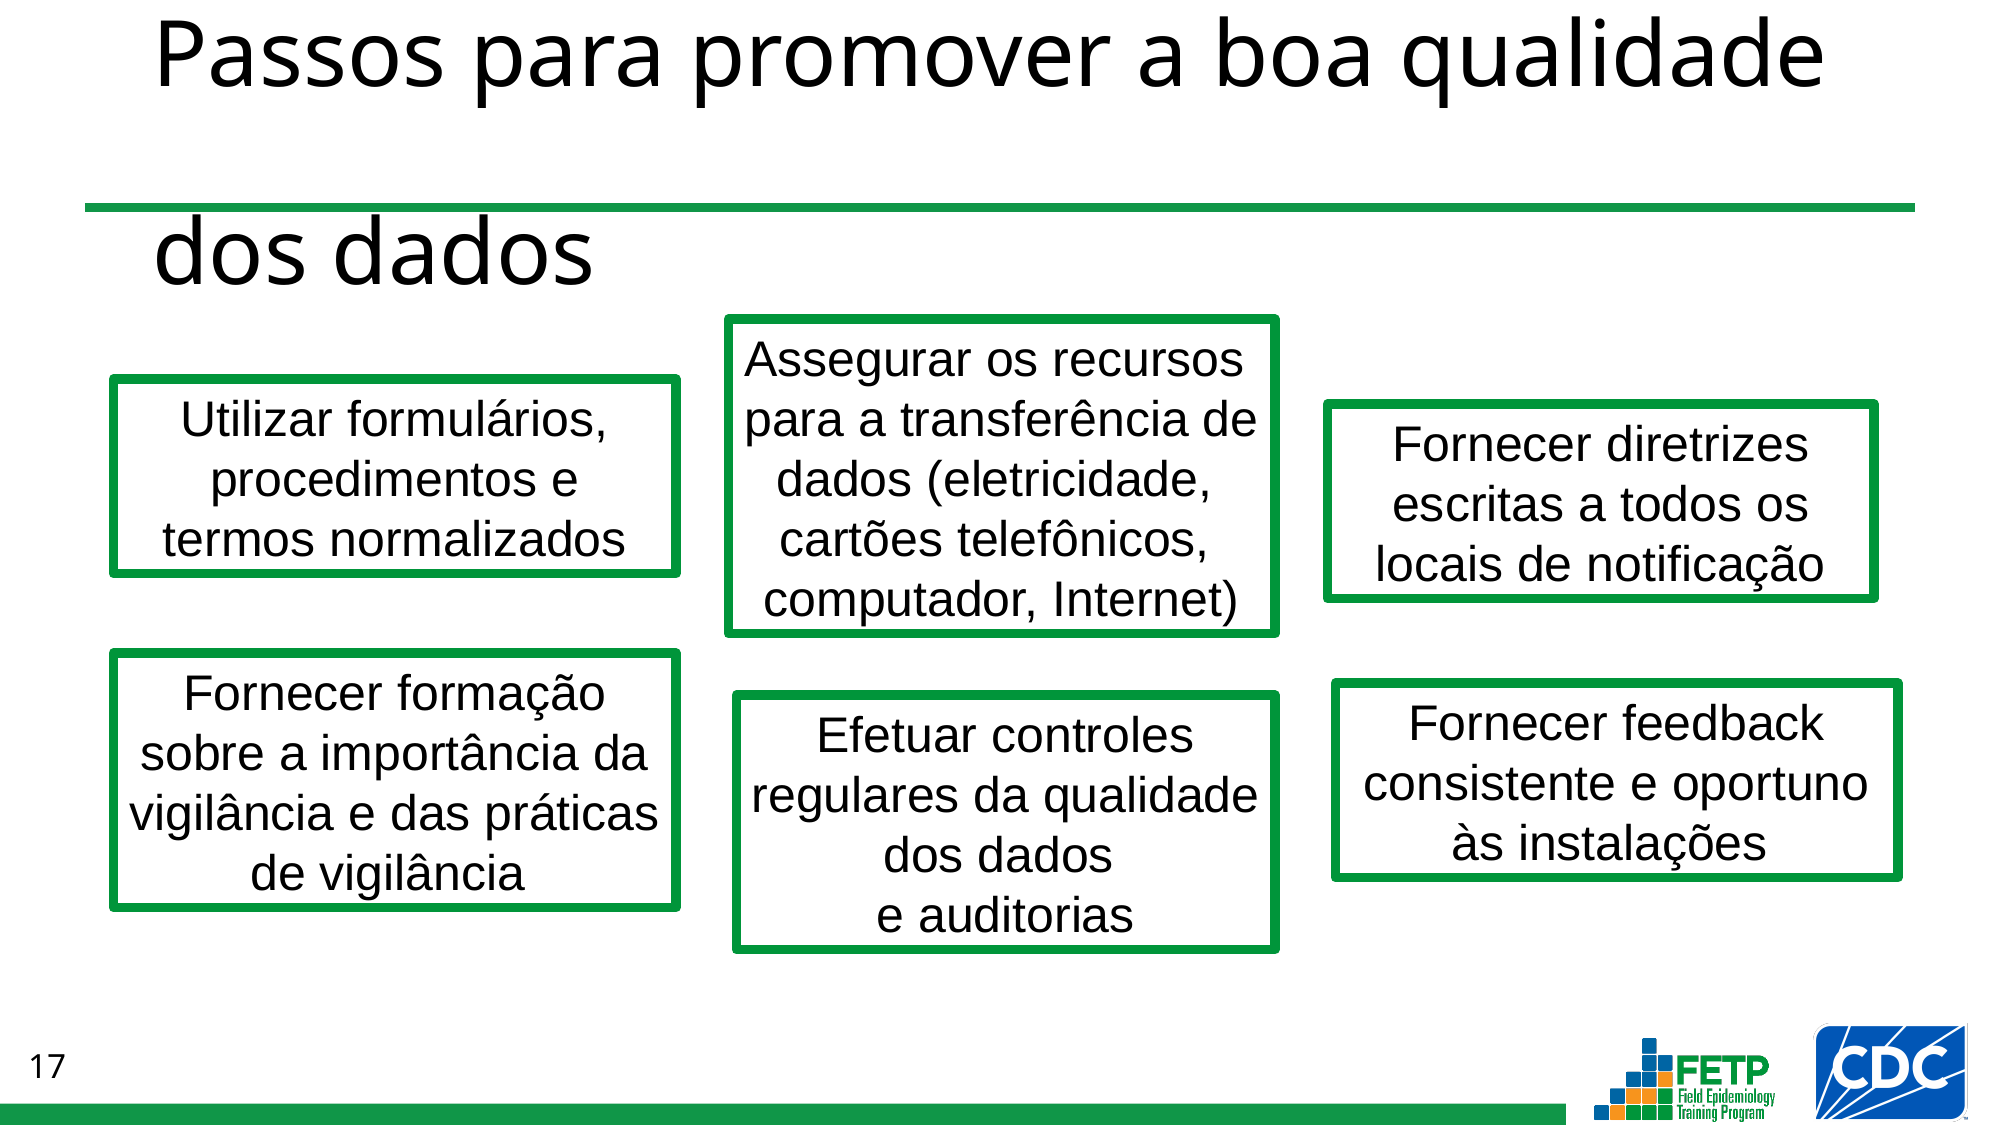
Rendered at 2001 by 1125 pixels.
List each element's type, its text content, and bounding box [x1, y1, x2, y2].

text_box Fornecer feedback consistente e oportuno às instalações [1335, 682, 1898, 878]
text_box Fornecer diretrizes escritas a todos os locais de notificação [1327, 403, 1874, 599]
text_box Utilizar formulários, procedimentos e termos normalizados [113, 379, 676, 574]
title Passos para promover a boa qualidade dos dados [137, 0, 1863, 207]
text_box Fornecer formação sobre a importância da vigilância e das práticas de vigilância [113, 652, 676, 908]
picture [1813, 1023, 1968, 1122]
picture [1594, 1038, 1775, 1122]
text_box Efetuar controles regulares da qualidade dos dados e auditorias [736, 695, 1275, 950]
text_box Assegurar os recursos para a transferência de dados (eletricidade, cartões telefônicos, computador, Internet) [728, 319, 1275, 634]
